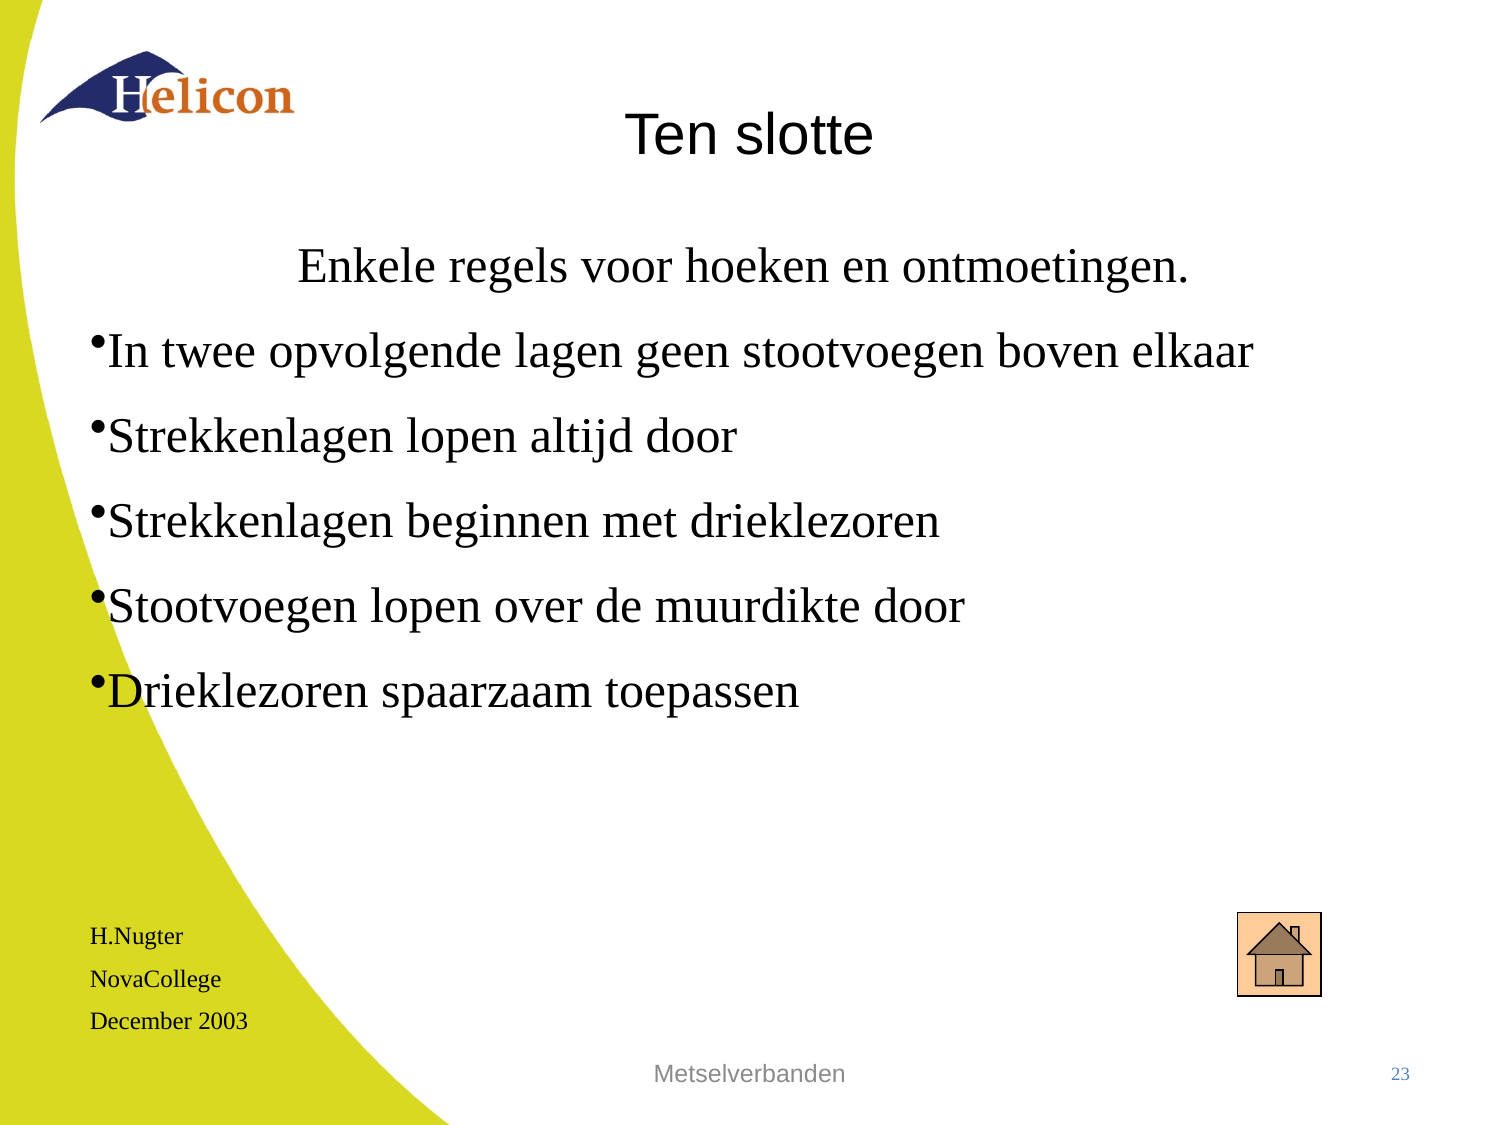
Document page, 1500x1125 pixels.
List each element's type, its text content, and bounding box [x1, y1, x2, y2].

text_box [1237, 912, 1322, 997]
slide_number 23 [1074, 1042, 1425, 1103]
text_box Enkele regels voor hoeken en ontmoetingen. In twee opvolgende lagen geen stootvoegen boven elkaar Strekkenlagen lopen altijd door Strekkenlagen beginnen met drieklezoren Stootvoegen lopen over de muurdikte door Drieklezoren spaarzaam toepassen [74, 224, 1413, 725]
title Ten slotte [112, 87, 1388, 213]
picture [0, 0, 1500, 1125]
footer Metselverbanden [512, 1042, 988, 1103]
text_box H.Nugter NovaCollege December 2003 [74, 912, 600, 1043]
